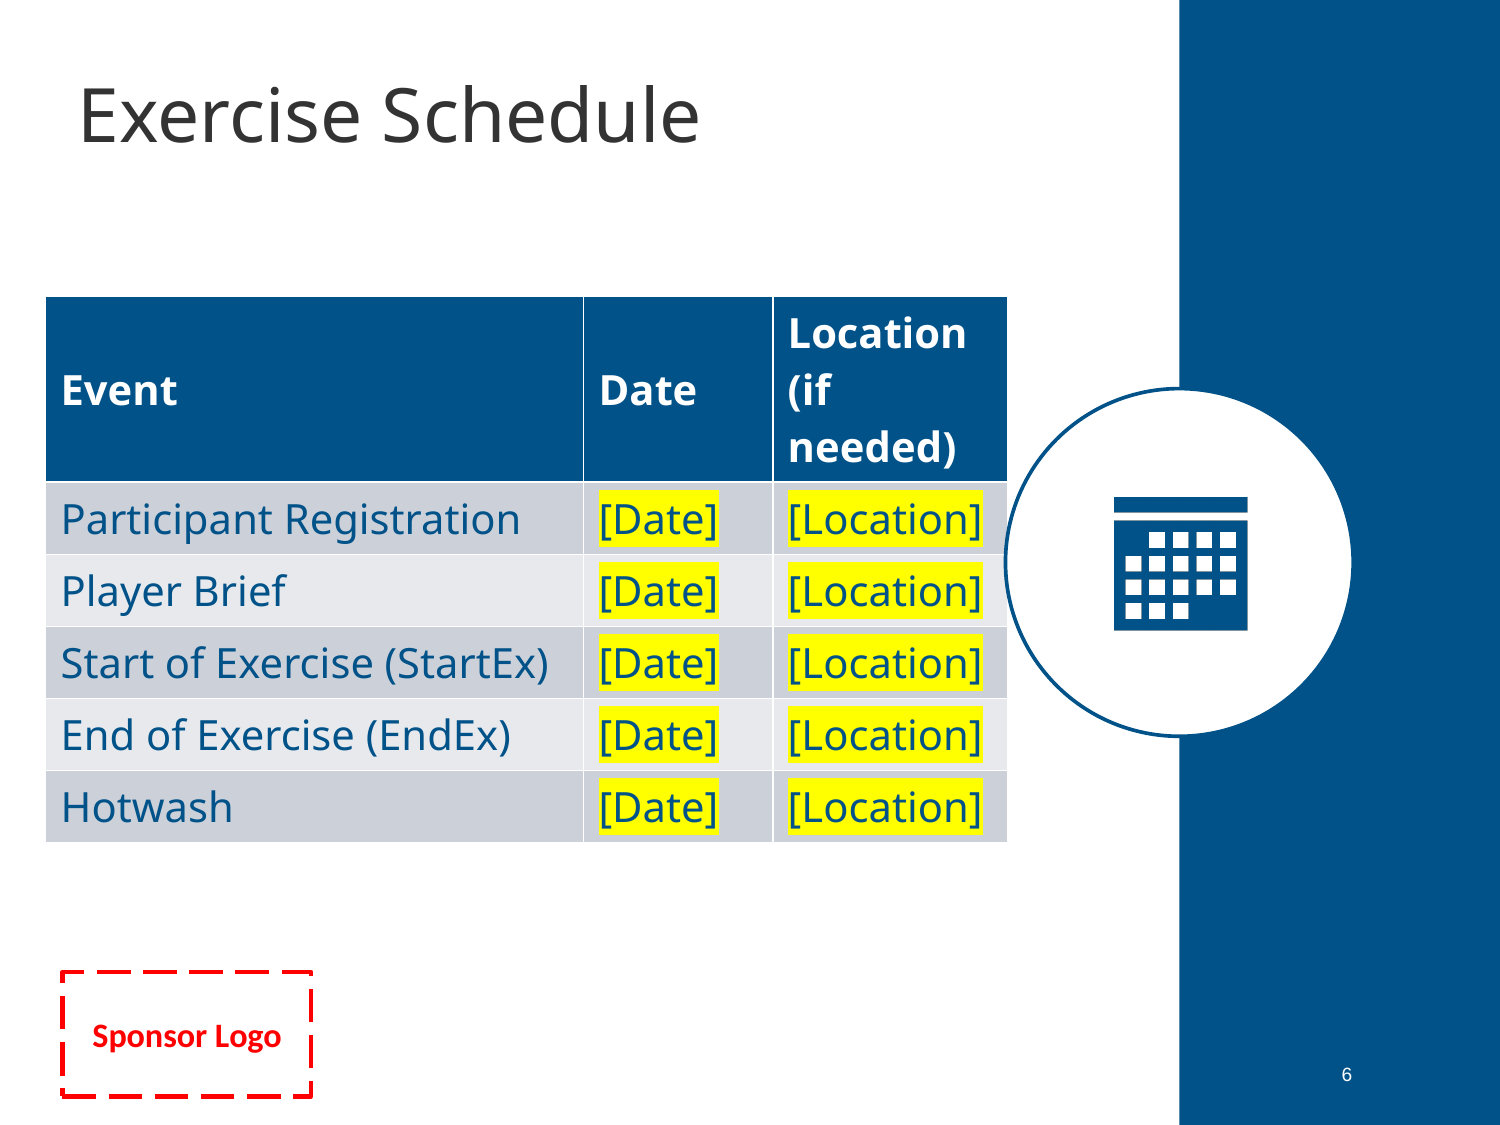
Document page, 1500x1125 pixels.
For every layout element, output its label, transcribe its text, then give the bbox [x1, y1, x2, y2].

table_cell [Location] [774, 555, 1007, 626]
table_header Date [584, 297, 772, 481]
table_cell [Location] [774, 627, 1007, 698]
table_cell [Date] [584, 483, 772, 554]
table_cell End of Exercise (EndEx) [46, 699, 583, 770]
text_box [1177, 0, 1500, 1125]
table_cell Start of Exercise (StartEx) [46, 627, 583, 698]
text_box [1003, 386, 1356, 739]
title Exercise Schedule [62, 31, 982, 195]
picture [1086, 469, 1275, 658]
table_cell [Location] [774, 699, 1007, 770]
table_cell [Date] [584, 555, 772, 626]
table_cell [Date] [584, 627, 772, 698]
table_cell [Location] [774, 483, 1007, 554]
table_cell [Date] [584, 699, 772, 770]
table_cell Hotwash [46, 771, 583, 842]
table_cell [Location] [774, 771, 1007, 842]
table_cell [Date] [584, 771, 772, 842]
table_cell Player Brief [46, 555, 583, 626]
table_header Event [46, 297, 583, 481]
table_header Location (if needed) [774, 297, 1007, 481]
slide_number 6 [1242, 1052, 1368, 1098]
table_cell Participant Registration [46, 483, 583, 554]
